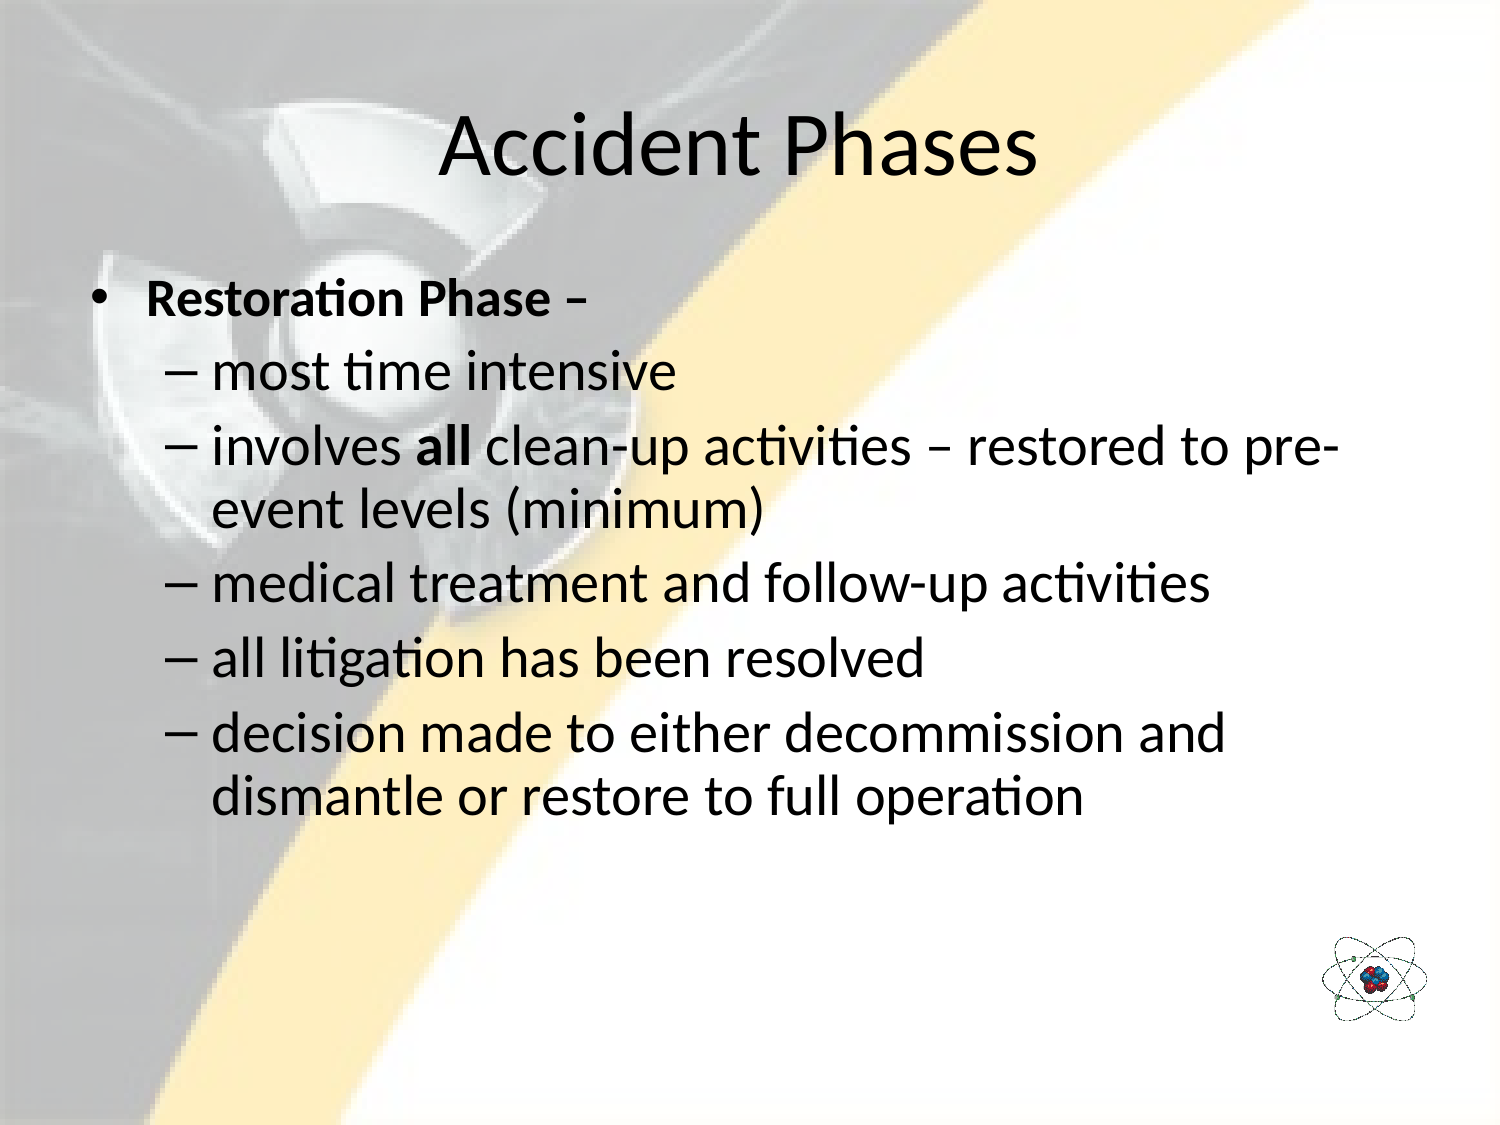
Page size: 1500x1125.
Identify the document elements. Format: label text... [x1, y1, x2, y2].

picture [1322, 937, 1427, 1021]
title Accident Phases [75, 45, 1425, 233]
list Restoration Phase – most time intensive involves all clean-up activities – restored to pre-event levels (minimum) medical treatment and follow-up activities all litigation has been resolved decision made to either decommission and dismantle or restore to full operation [75, 262, 1425, 1005]
